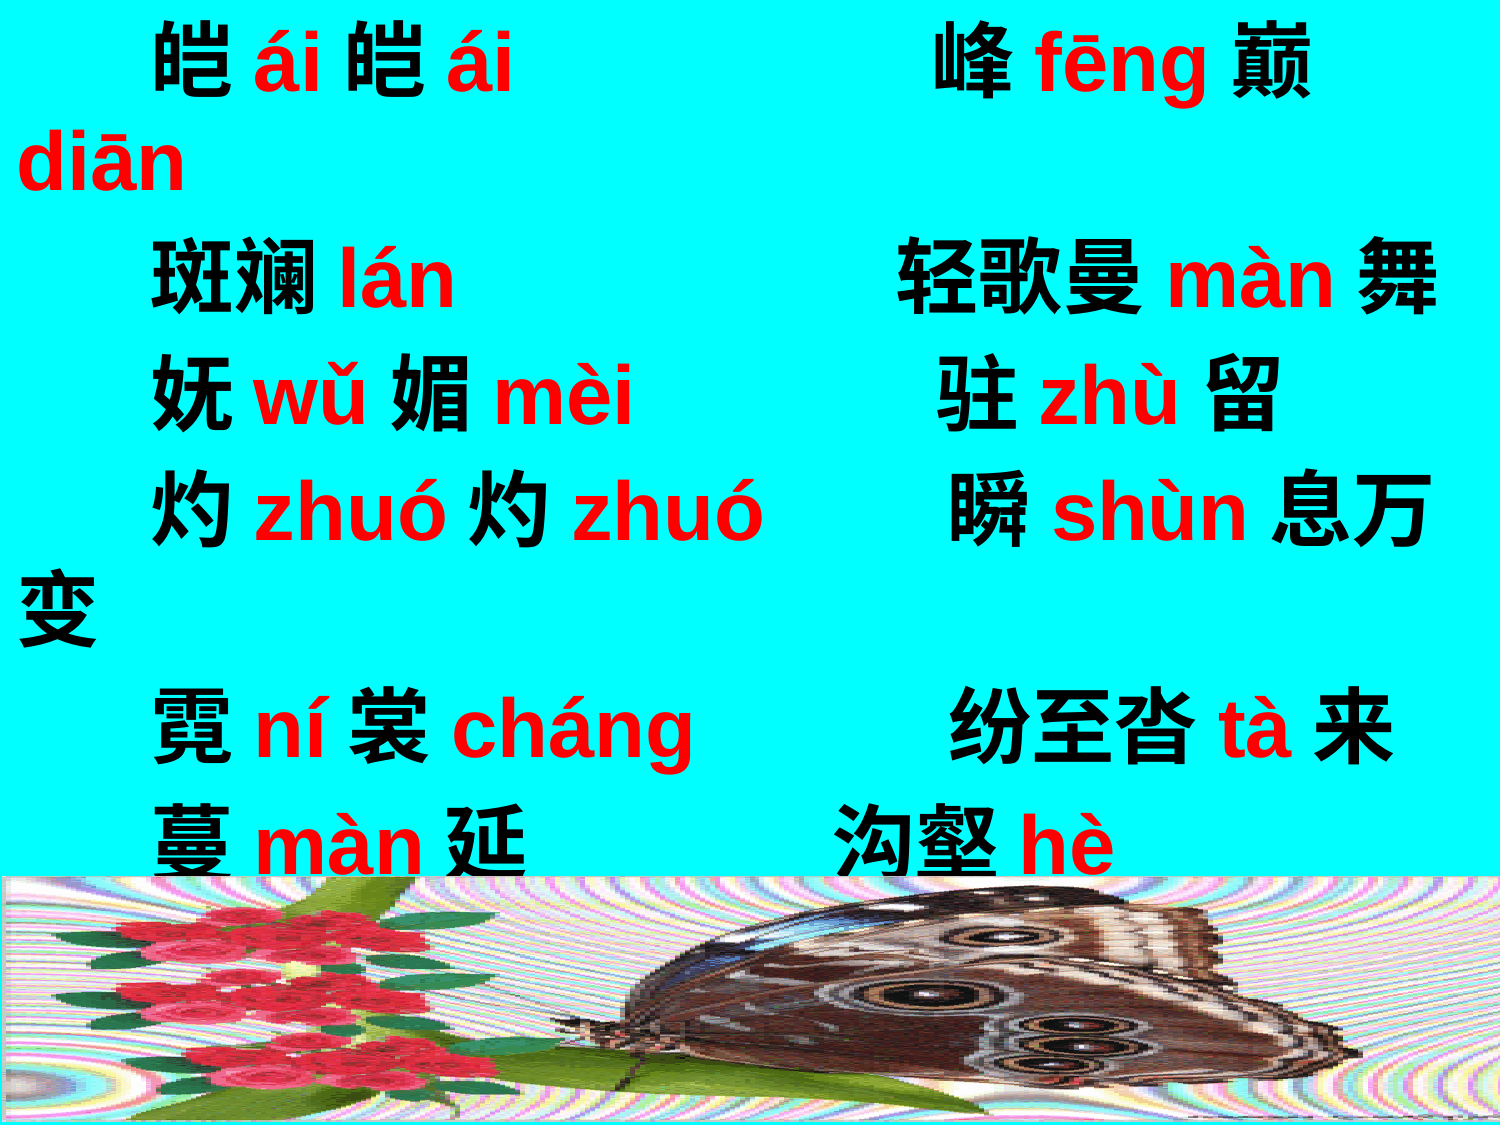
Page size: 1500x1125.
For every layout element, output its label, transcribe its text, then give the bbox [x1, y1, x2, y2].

list 皑ái皑ái 峰fēng巅diān 斑斓lán 轻歌曼màn舞 妩wǔ媚mèi 驻zhù留 灼zhuó灼zhuó 瞬shùn息万变 霓ní裳cháng 纷至沓tà来 蔓màn延 沟壑hè 熏xūn熏xūn 灼zhuó热rè [1, 0, 1494, 876]
picture [1, 876, 1500, 1122]
